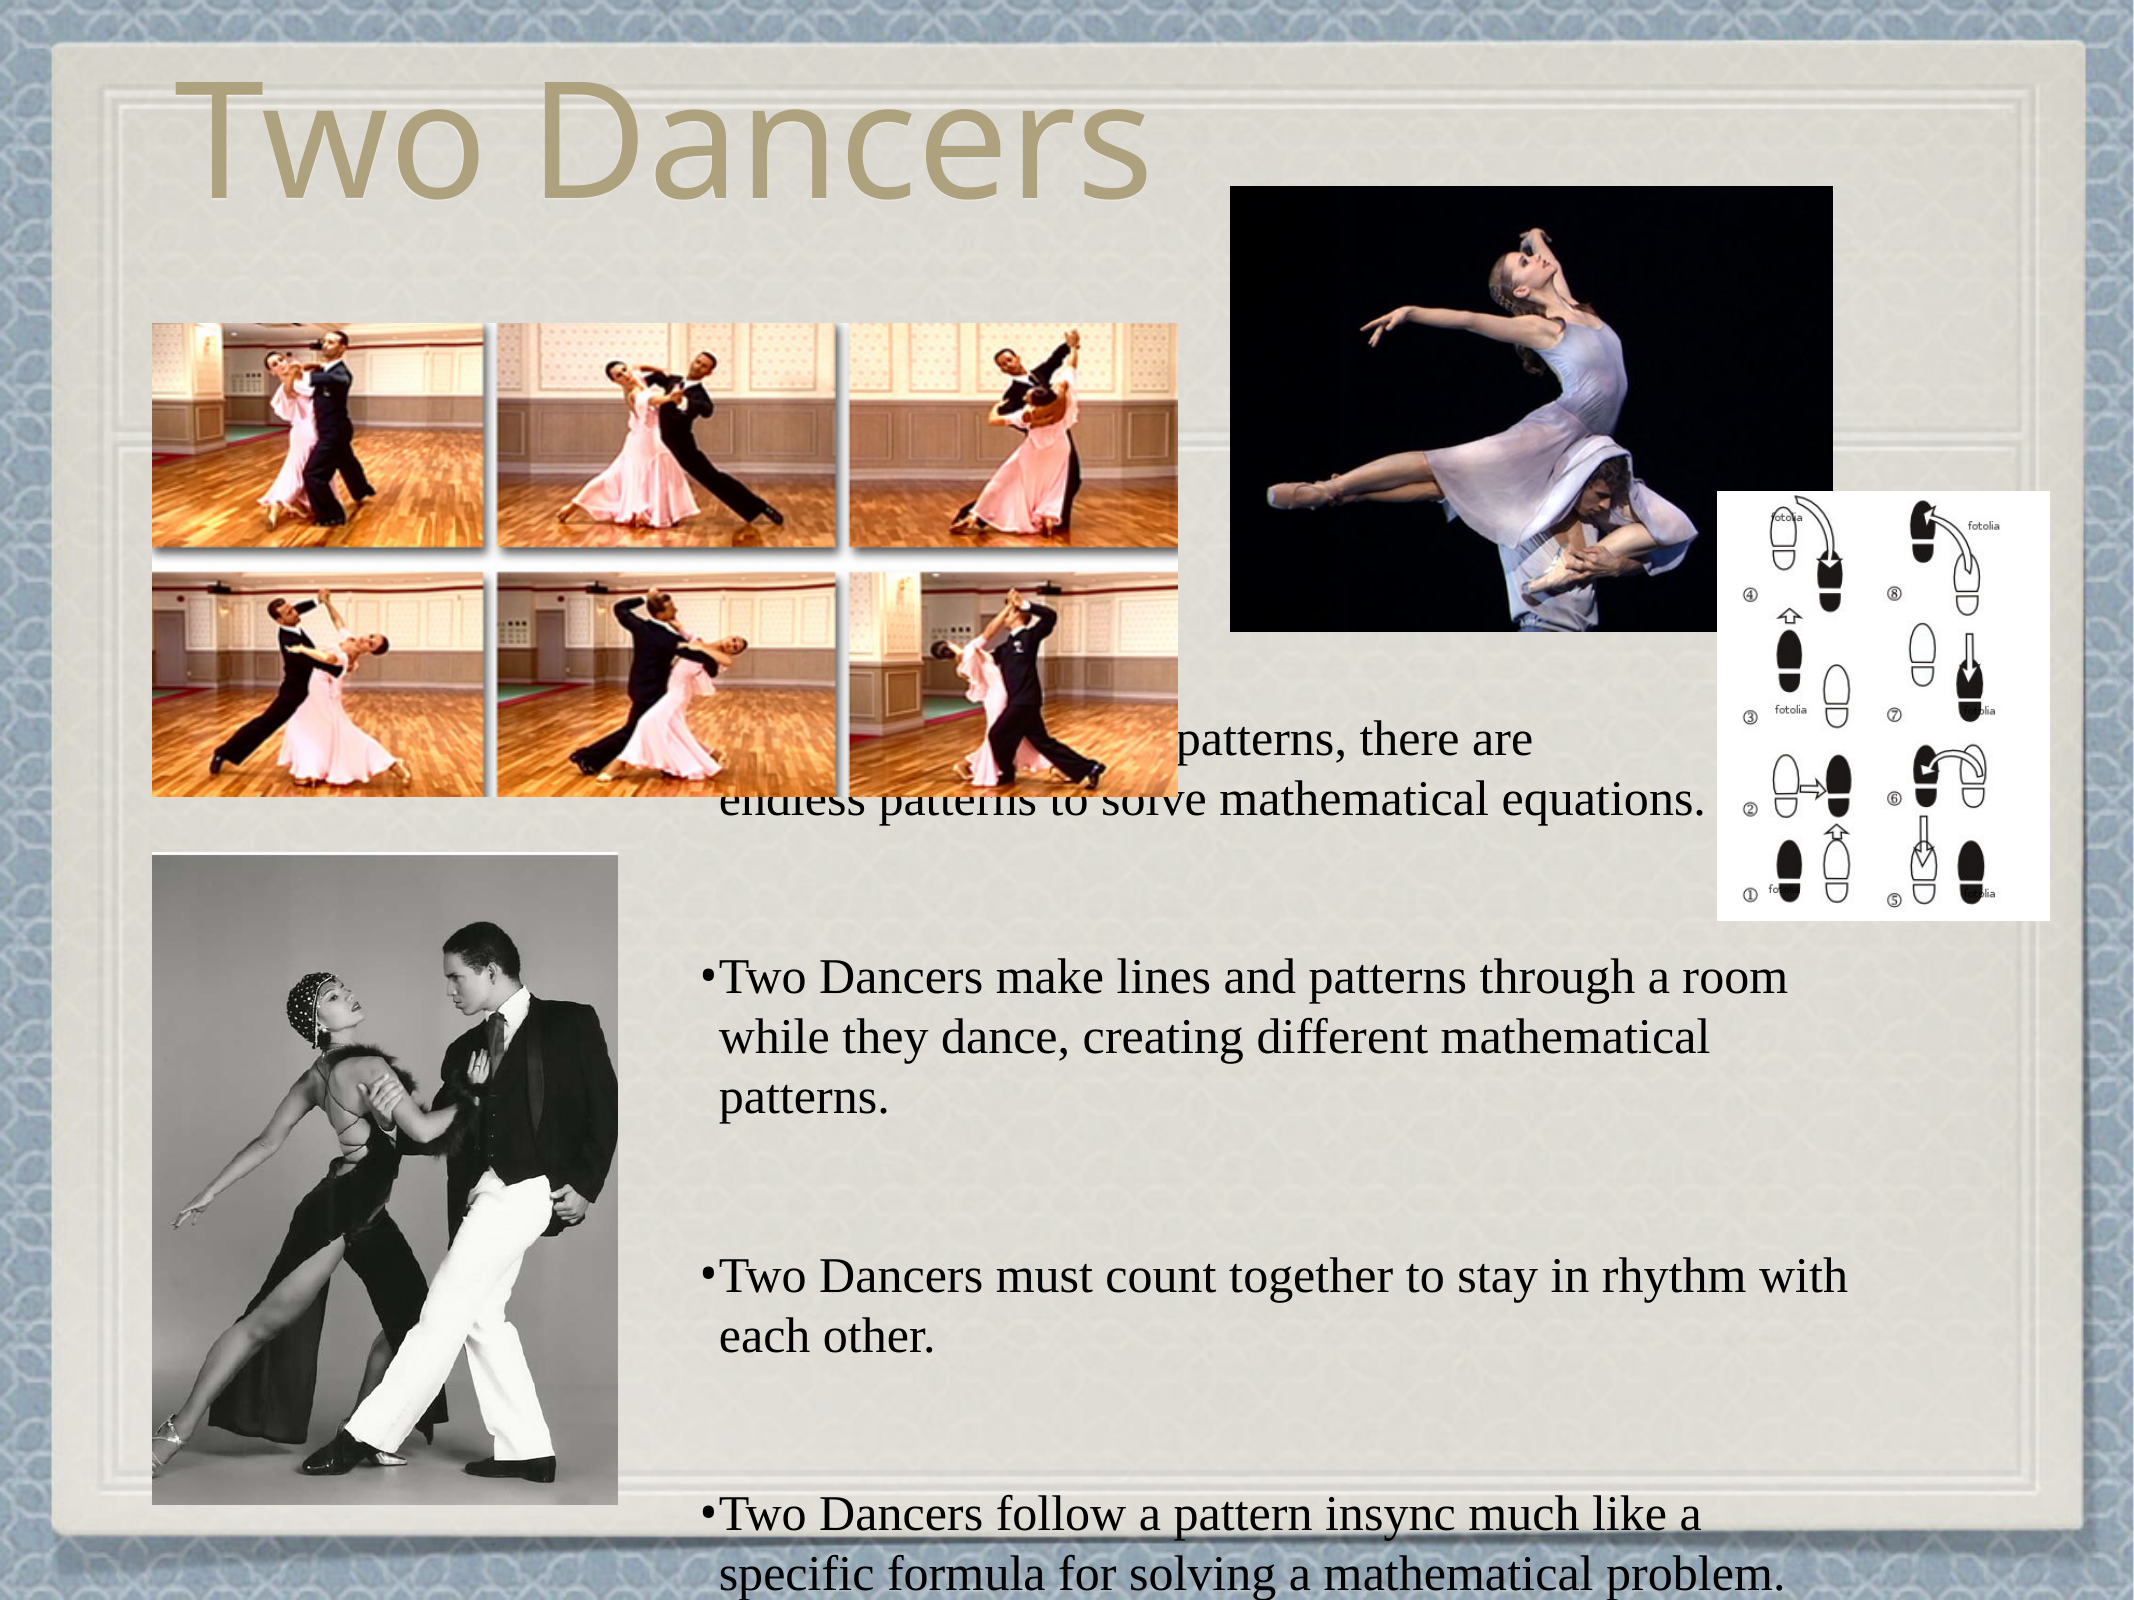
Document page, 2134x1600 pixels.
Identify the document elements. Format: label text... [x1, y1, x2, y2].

list Dancers make endless patterns, there are endless patterns to solve mathematical equations. Two Dancers make lines and patterns through a room while they dance, creating different mathematical patterns. Two Dancers must count together to stay in rhythm with each other. Two Dancers follow a pattern insync much like a specific formula for solving a mathematical problem. [653, 749, 1863, 1499]
title Two Dancers [0, 95, 1524, 368]
picture [0, 0, 2134, 1600]
